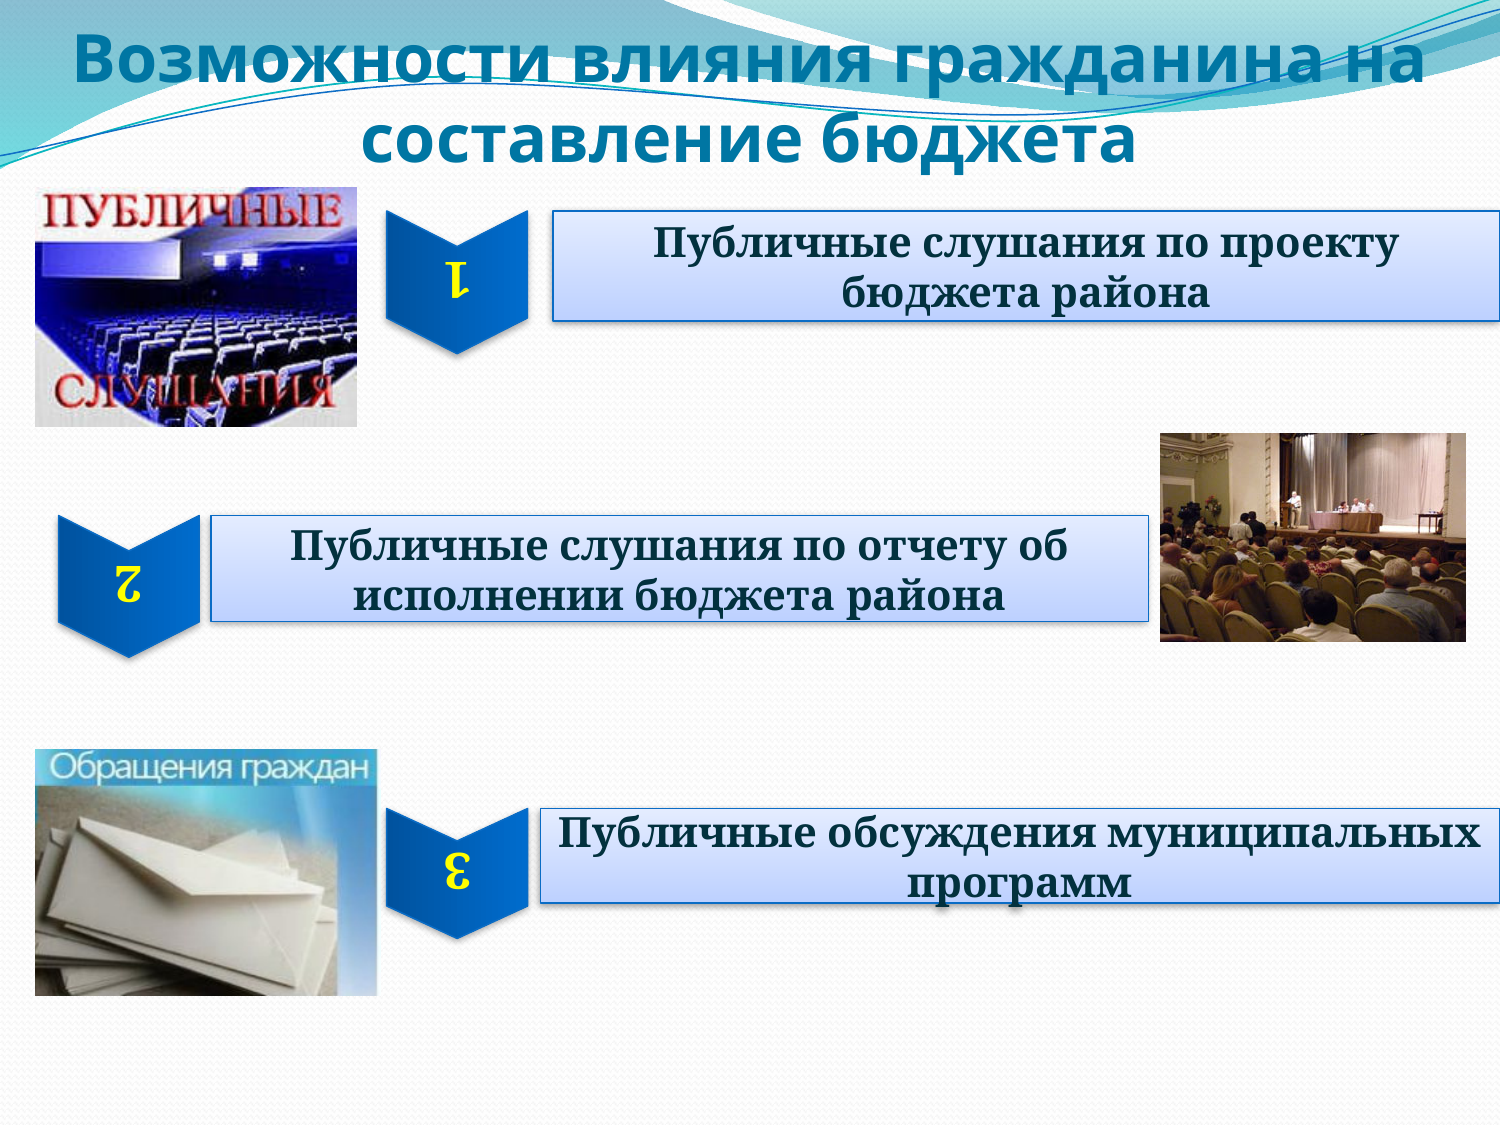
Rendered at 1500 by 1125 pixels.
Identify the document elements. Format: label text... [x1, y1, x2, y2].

picture [34, 749, 381, 996]
title Возможности влияния гражданина на составление бюджета [35, 0, 1465, 176]
text_box Публичные обсуждения муниципальных программ [540, 808, 1500, 904]
picture [1159, 433, 1466, 642]
text_box 3 [386, 807, 529, 940]
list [34, 187, 357, 427]
text_box Публичные слушания по отчету об исполнении бюджета района [210, 515, 1149, 622]
text_box 2 [57, 514, 200, 658]
text_box 1 [385, 210, 529, 355]
text_box Публичные слушания по проекту бюджета района [552, 210, 1500, 322]
